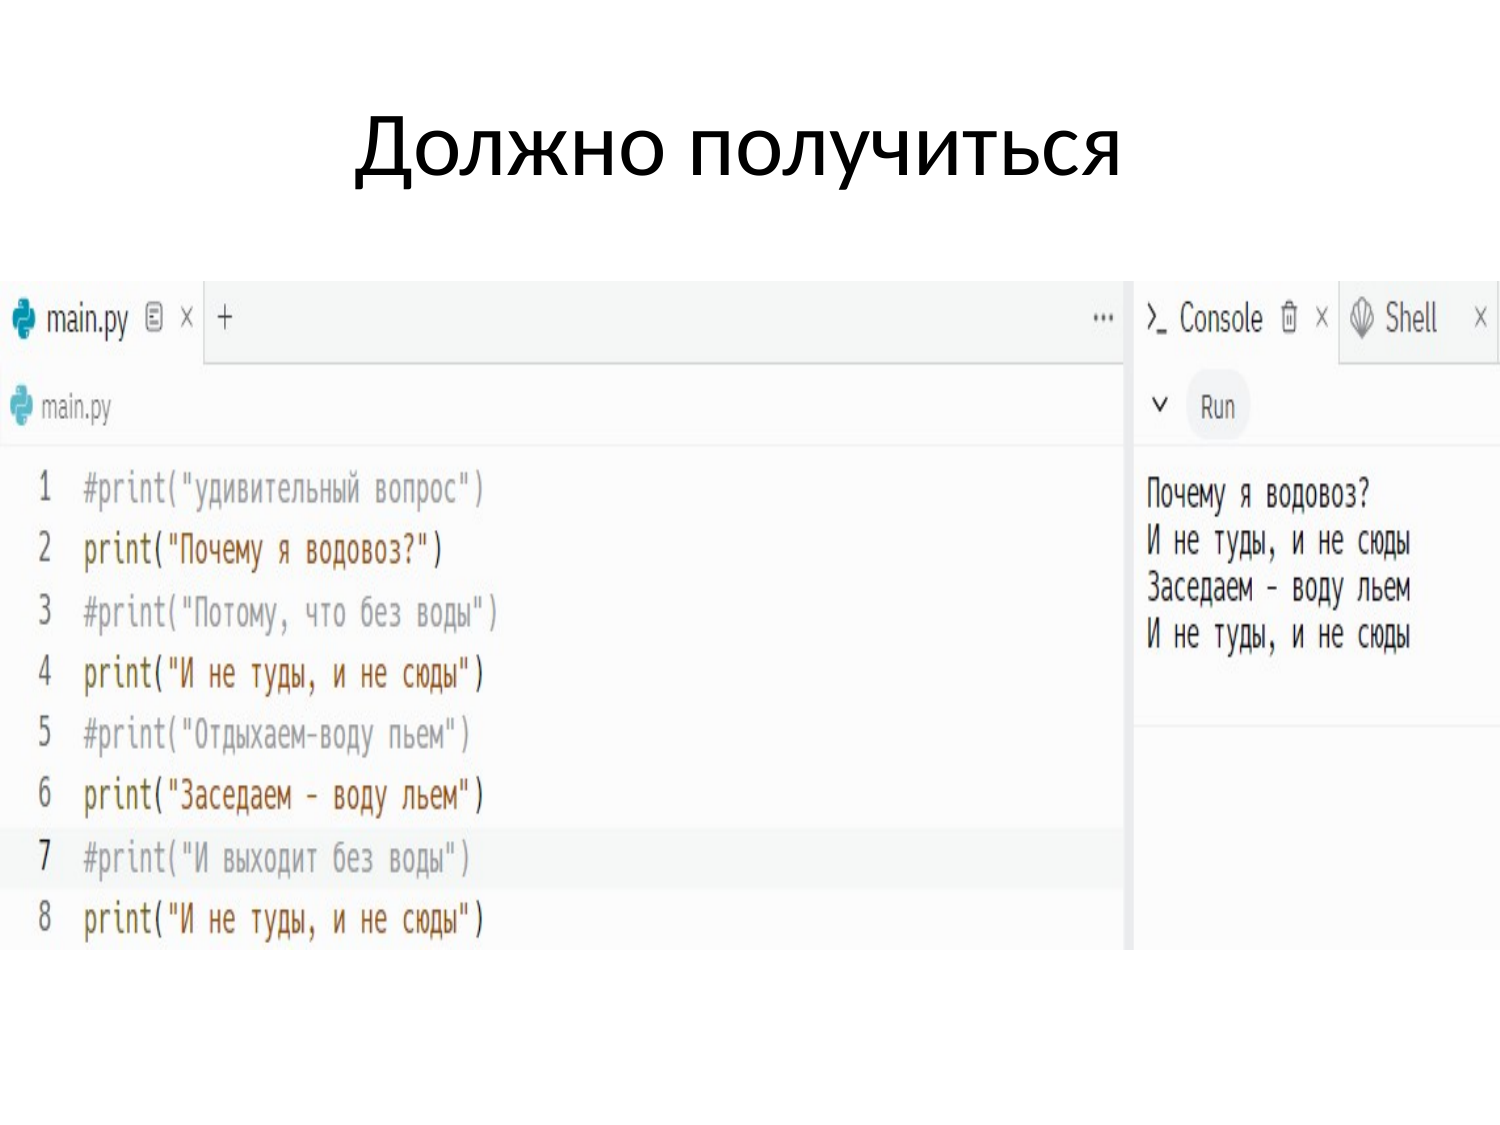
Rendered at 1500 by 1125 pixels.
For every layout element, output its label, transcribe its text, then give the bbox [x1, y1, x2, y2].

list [0, 280, 1500, 950]
title Должно получиться [75, 45, 1425, 233]
